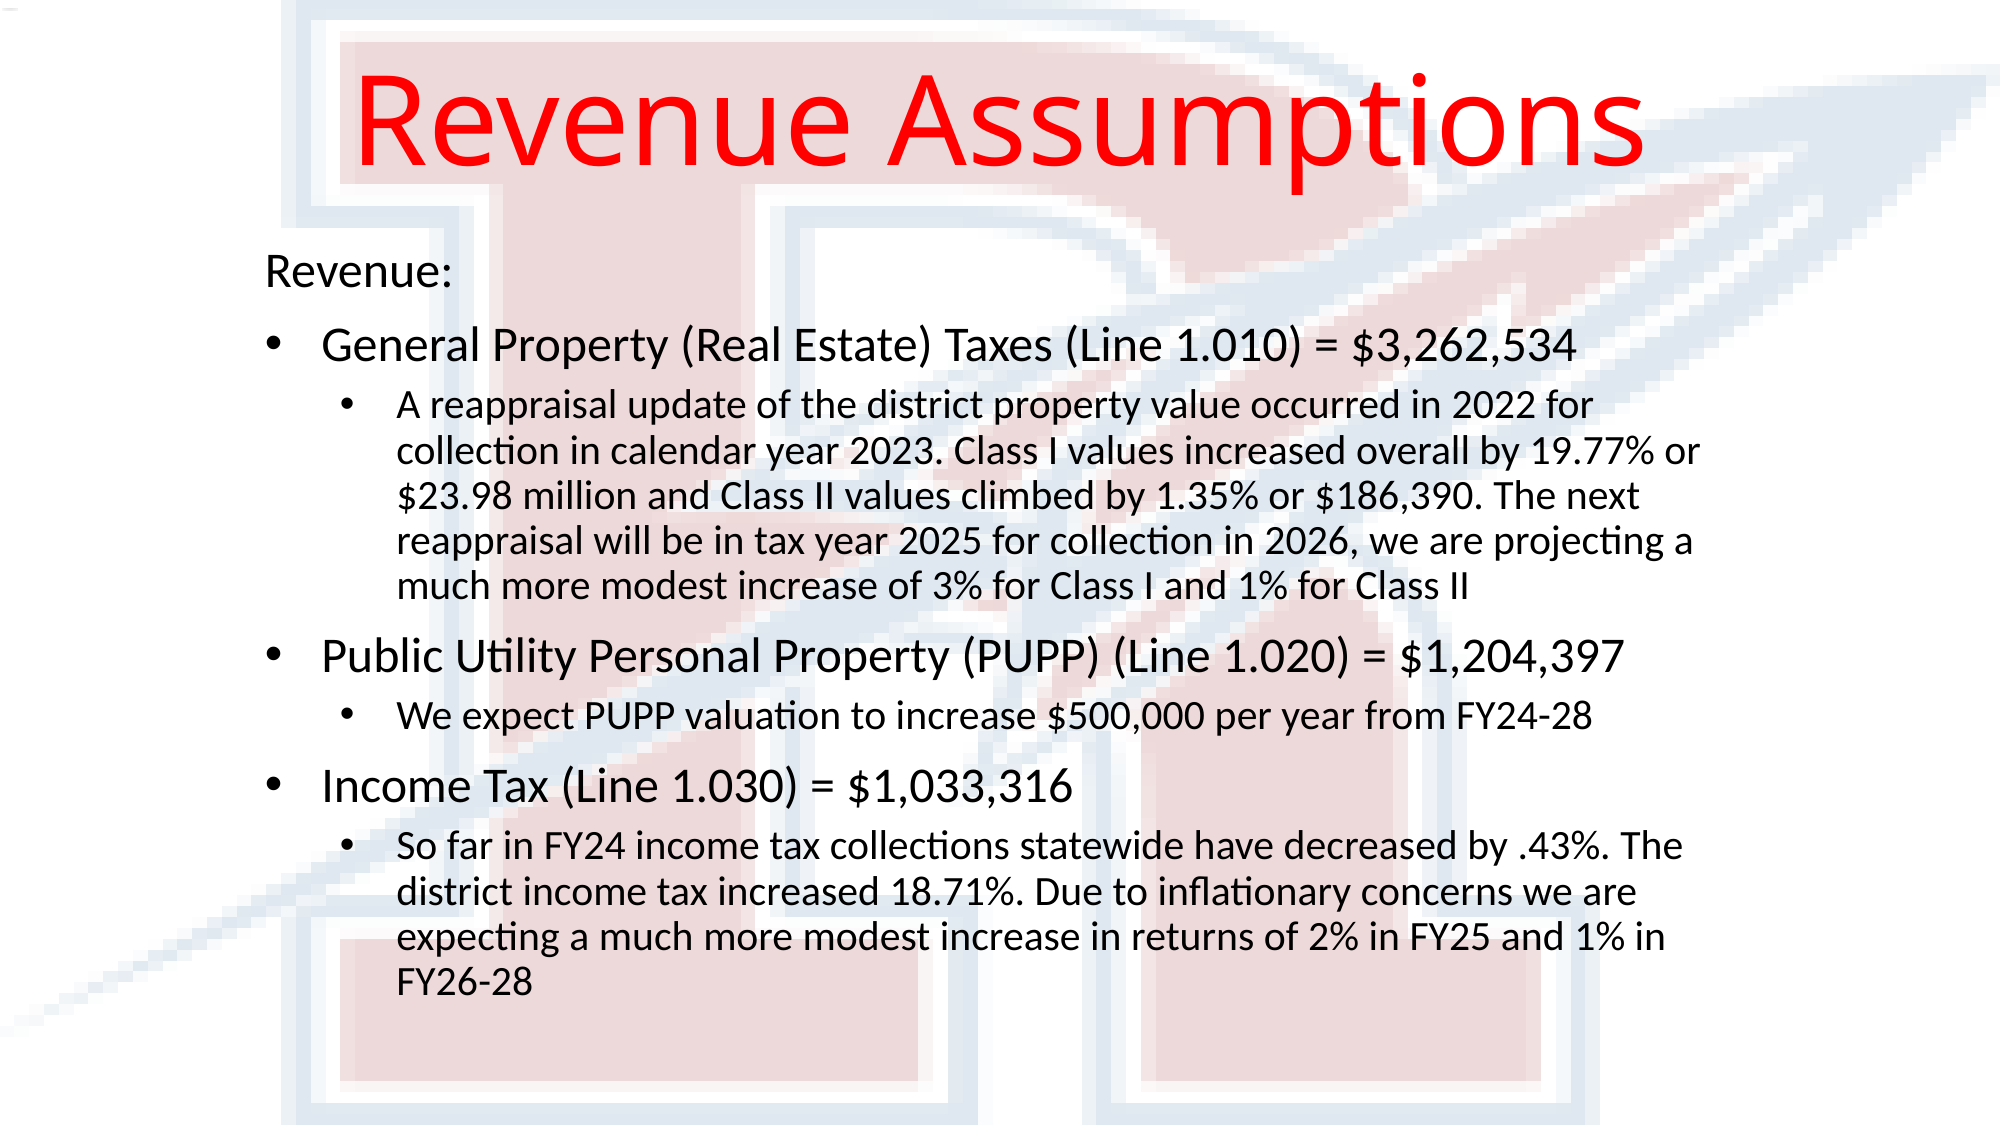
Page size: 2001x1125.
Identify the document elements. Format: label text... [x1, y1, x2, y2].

title Revenue Assumptions [249, 41, 1750, 200]
subtitle Revenue: General Property (Real Estate) Taxes (Line 1.010) = $3,262,534 A reappraisal update of the district property value occurred in 2022 for collection in calendar year 2023. Class I values increased overall by 19.77% or $23.98 million and Class II values climbed by 1.35% or $186,390. The next reappraisal will be in tax year 2025 for collection in 2026, we are projecting a much more modest increase of 3% for Class I and 1% for Class II Public Utility Personal Property (PUPP) (Line 1.020) = $1,204,397 We expect PUPP valuation to increase $500,000 per year from FY24-28 Income Tax (Line 1.030) = $1,033,316 So far in FY24 income tax collections statewide have decreased by .43%. The district income tax increased 18.71%. Due to inflationary concerns we are expecting a much more modest increase in returns of 2% in FY25 and 1% in FY26-28 [249, 236, 1750, 1084]
